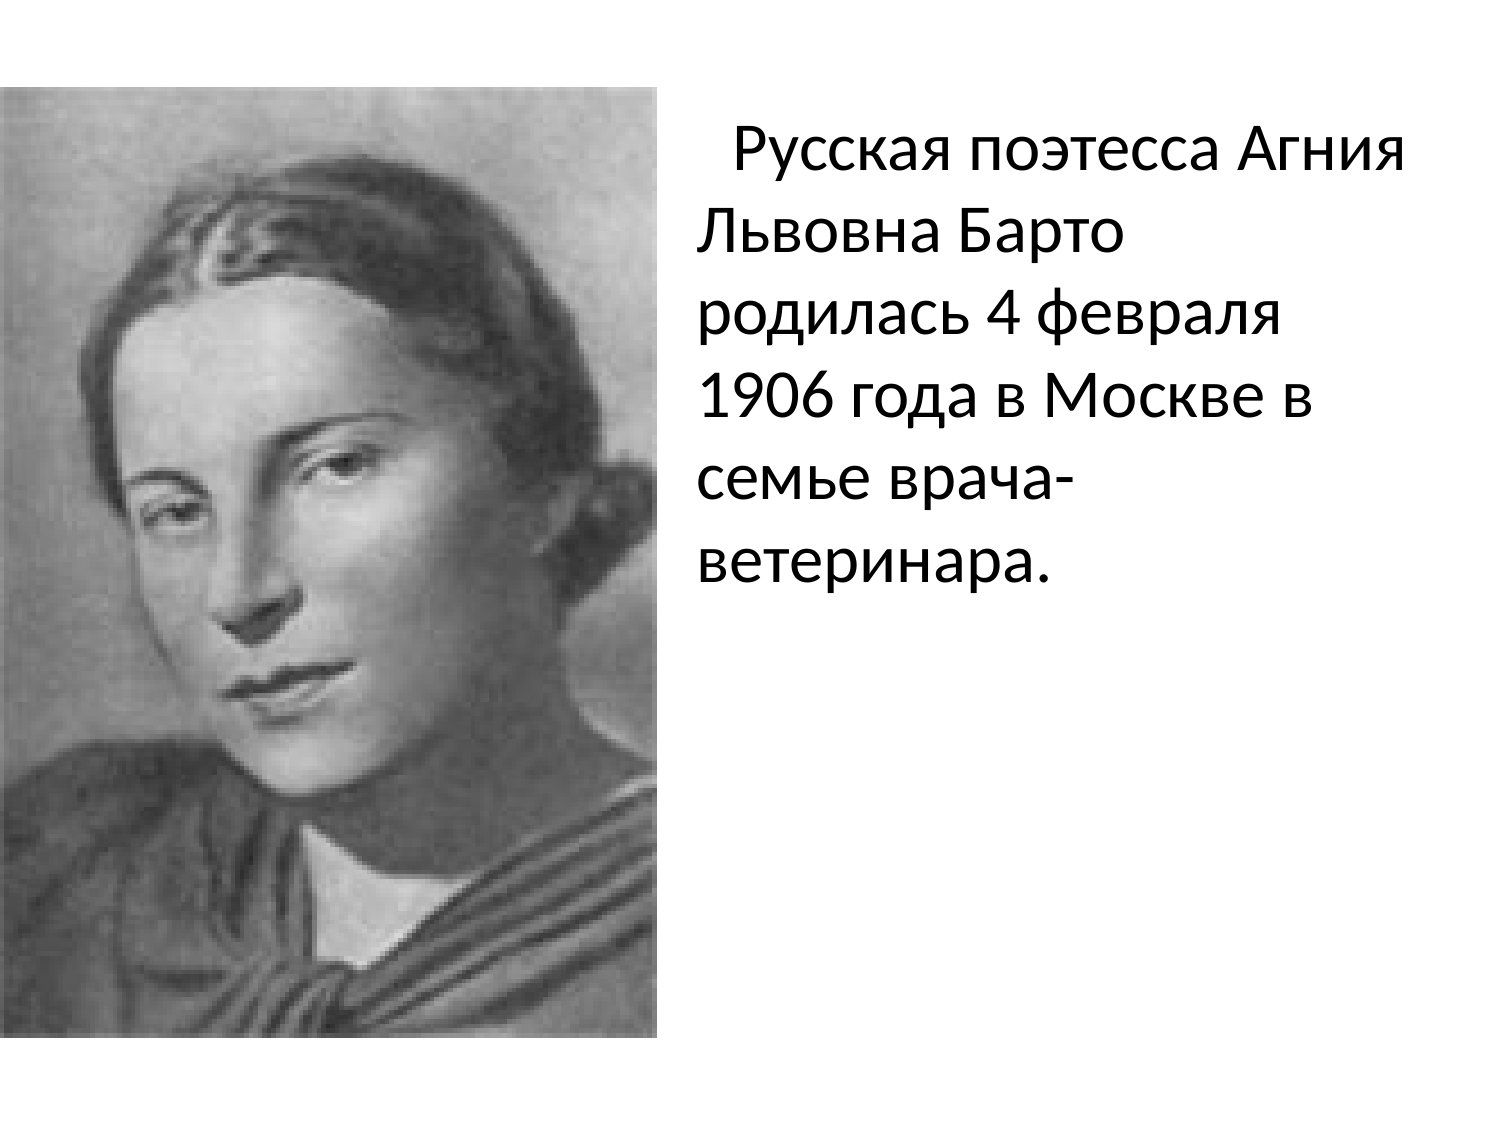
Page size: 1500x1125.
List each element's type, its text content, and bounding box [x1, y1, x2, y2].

picture [0, 87, 657, 1038]
list Русская поэтесса Агния Львовна Барто родилась 4 февраля 1906 года в Москве в семье врача-ветеринара. [624, 0, 1425, 1125]
